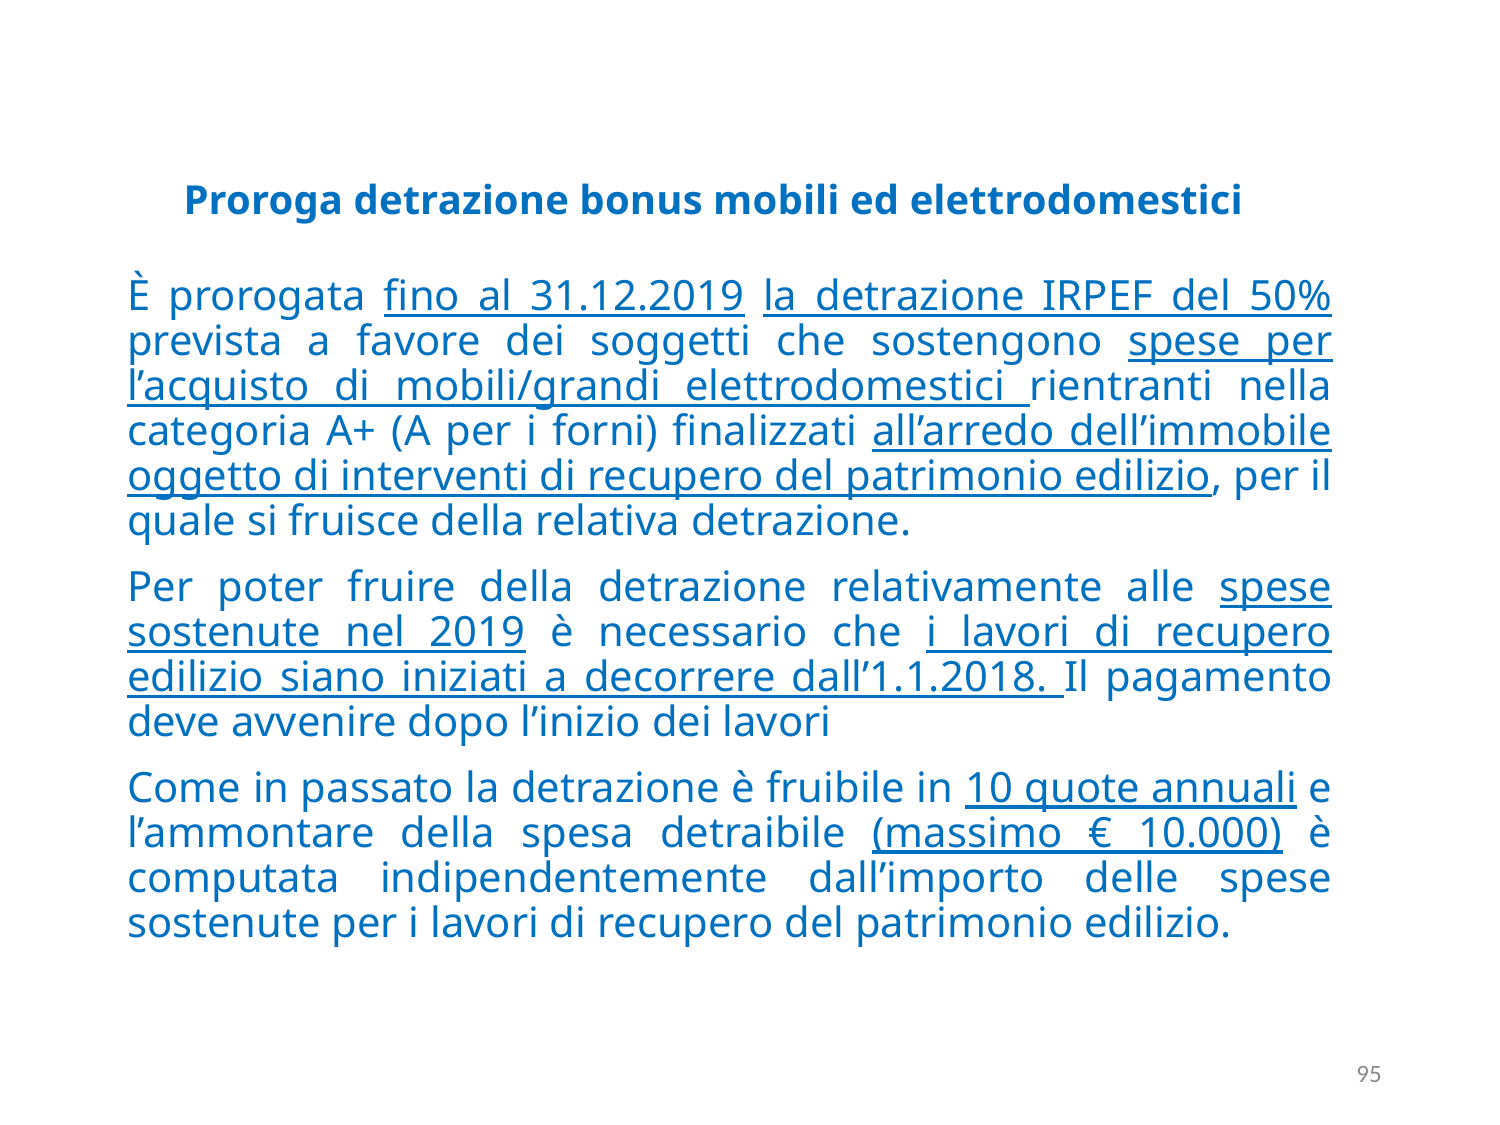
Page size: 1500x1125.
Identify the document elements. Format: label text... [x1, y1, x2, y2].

slide_number 95 [1059, 1042, 1397, 1103]
subtitle È prorogata fino al 31.12.2019 la detrazione IRPEF del 50% prevista a favore dei soggetti che sostengono spese per l’acquisto di mobili/grandi elettrodomestici rientranti nella categoria A+ (A per i forni) finalizzati all’arredo dell’immobile oggetto di interventi di recupero del patrimonio edilizio, per il quale si fruisce della relativa detrazione. Per poter fruire della detrazione relativamente alle spese sostenute nel 2019 è necessario che i lavori di recupero edilizio siano iniziati a decorrere dall’1.1.2018. Il pagamento deve avvenire dopo l’inizio dei lavori Come in passato la detrazione è fruibile in 10 quote annuali e l’ammontare della spesa detraibile (massimo € 10.000) è computata indipendentemente dall’importo delle spese sostenute per i lavori di recupero del patrimonio edilizio. [112, 267, 1348, 1083]
title Proroga detrazione bonus mobili ed elettrodomestici [76, 172, 1352, 253]
